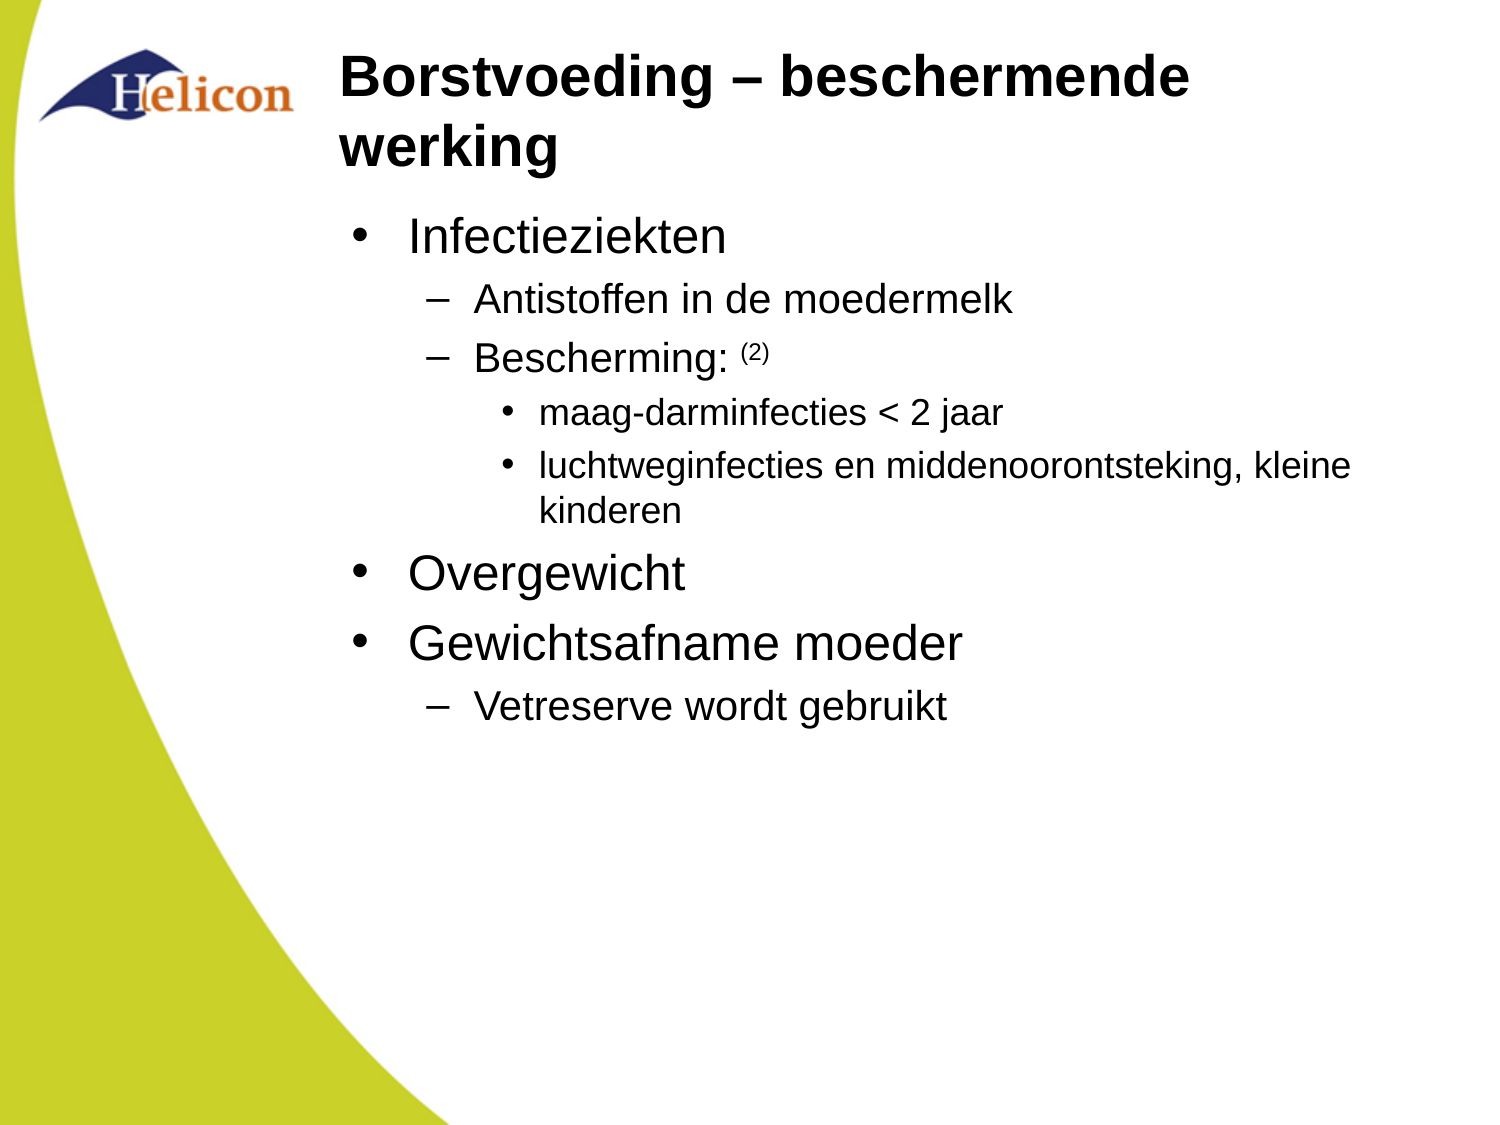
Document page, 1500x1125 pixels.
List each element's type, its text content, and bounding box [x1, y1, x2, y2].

picture [0, 0, 1500, 1125]
list Infectieziekten Antistoffen in de moedermelk Bescherming: (2) maag-darminfecties < 2 jaar luchtweginfecties en middenoorontsteking, kleine kinderen Overgewicht Gewichtsafname moeder Vetreserve wordt gebruikt [336, 196, 1425, 1005]
title Borstvoeding – beschermende werking [324, 54, 1415, 161]
